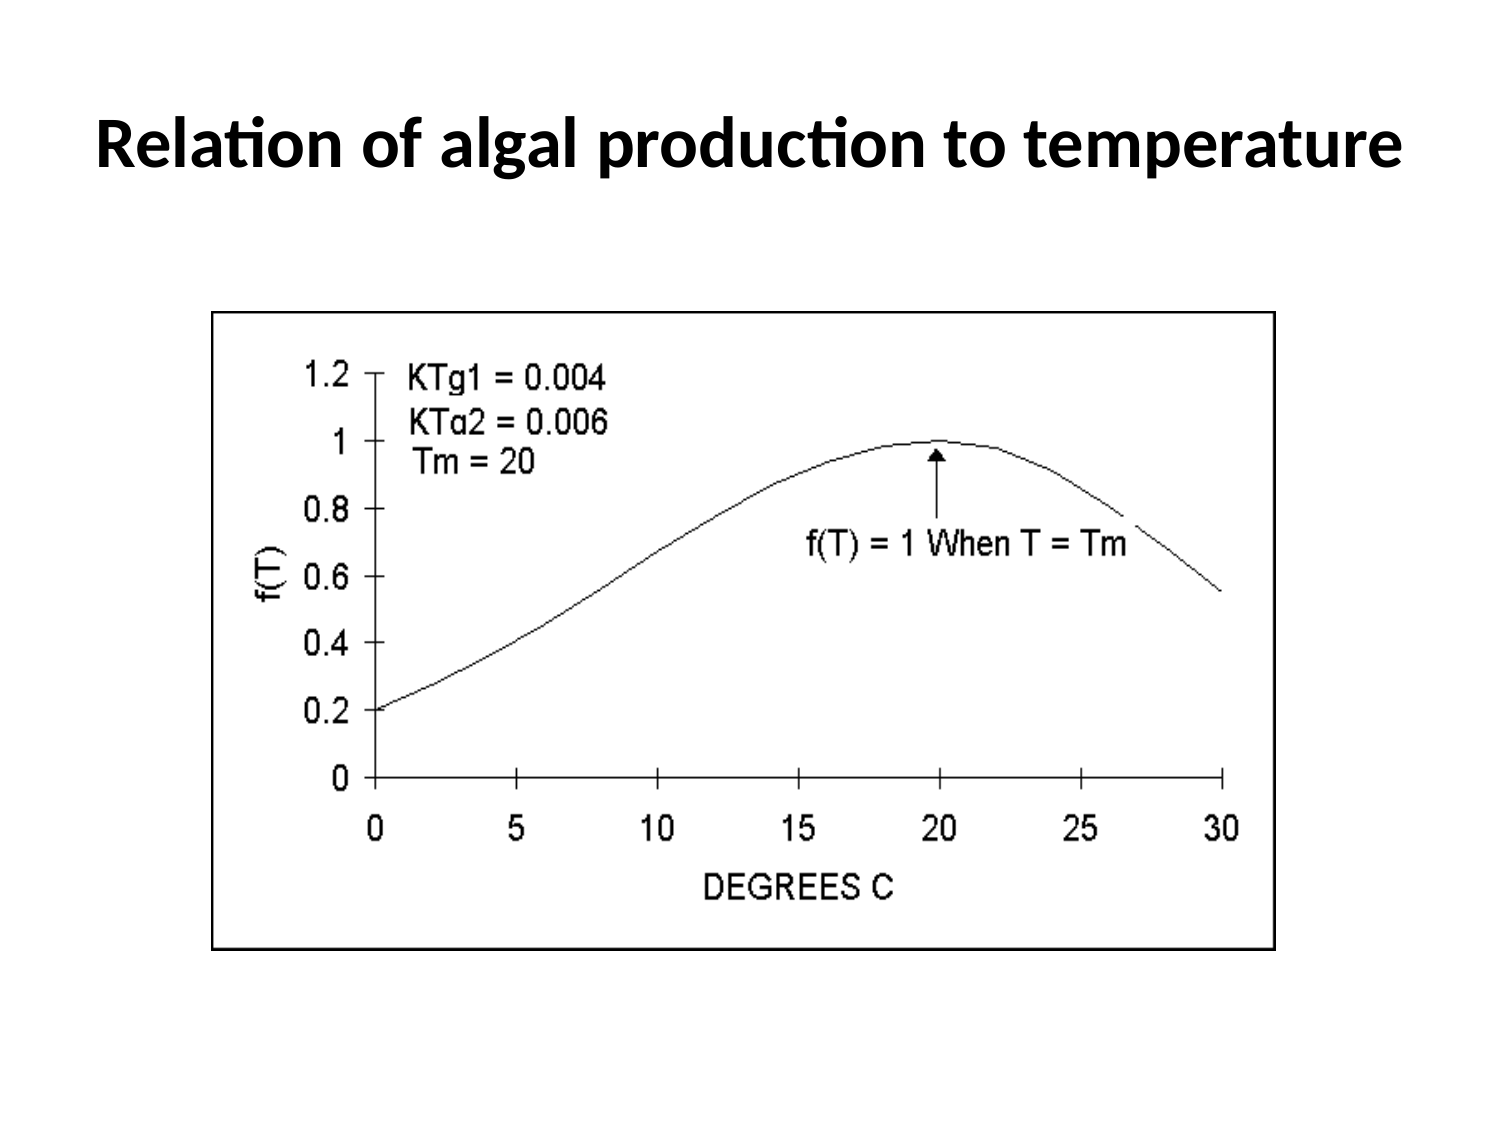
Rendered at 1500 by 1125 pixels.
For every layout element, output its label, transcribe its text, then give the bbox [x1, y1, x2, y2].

picture [212, 312, 1276, 951]
title Relation of algal production to temperature [75, 45, 1425, 233]
